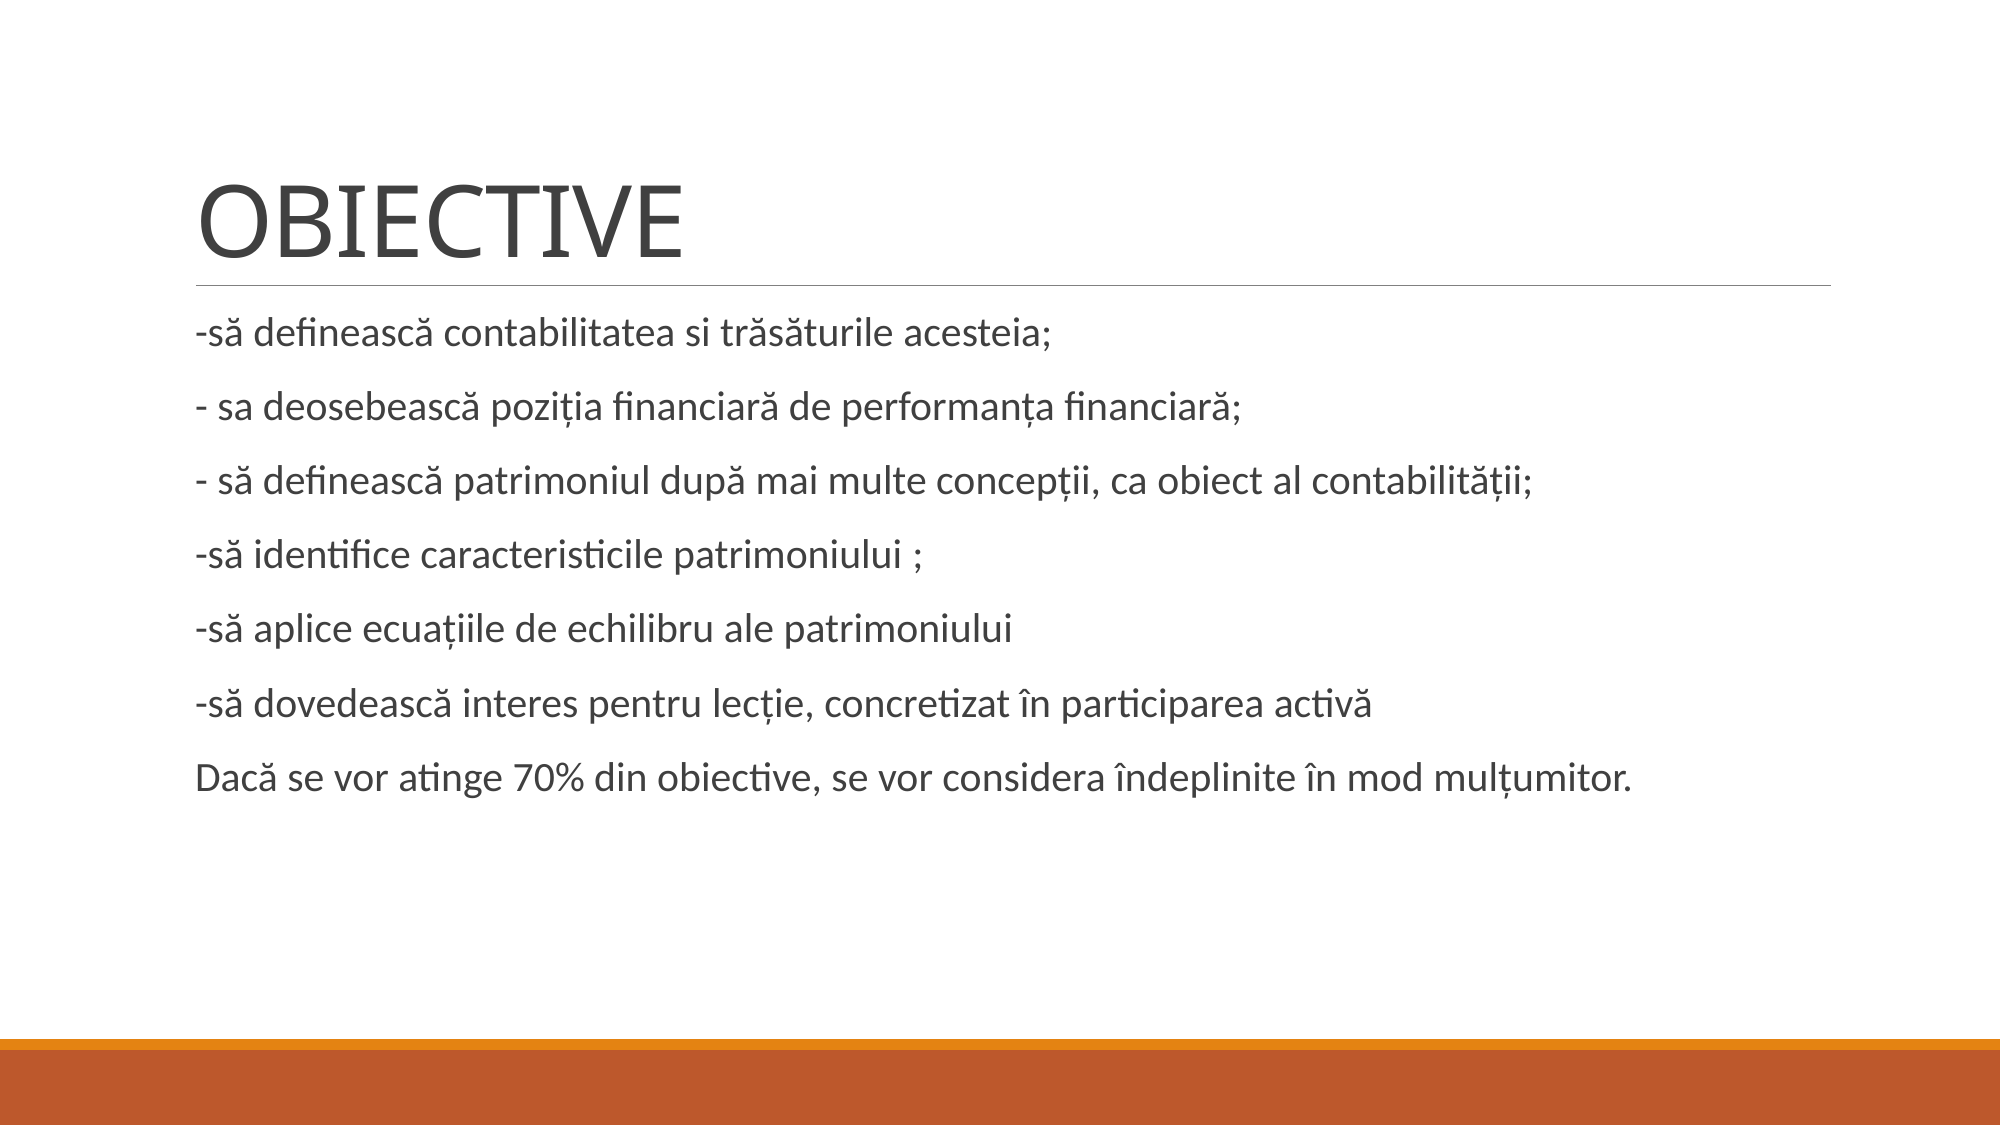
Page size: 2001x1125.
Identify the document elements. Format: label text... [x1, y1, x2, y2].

title OBIECTIVE [180, 47, 1830, 285]
list -să definească contabilitatea si trăsăturile acesteia; - sa deosebească poziția financiară de performanța financiară; - să definească patrimoniul după mai multe concepții, ca obiect al contabilității; -să identifice caracteristicile patrimoniului ; -să aplice ecuațiile de echilibru ale patrimoniului -să dovedească interes pentru lecţie, concretizat în participarea activă Dacă se vor atinge 70% din obiective, se vor considera îndeplinite în mod mulțumitor. [180, 302, 1830, 963]
